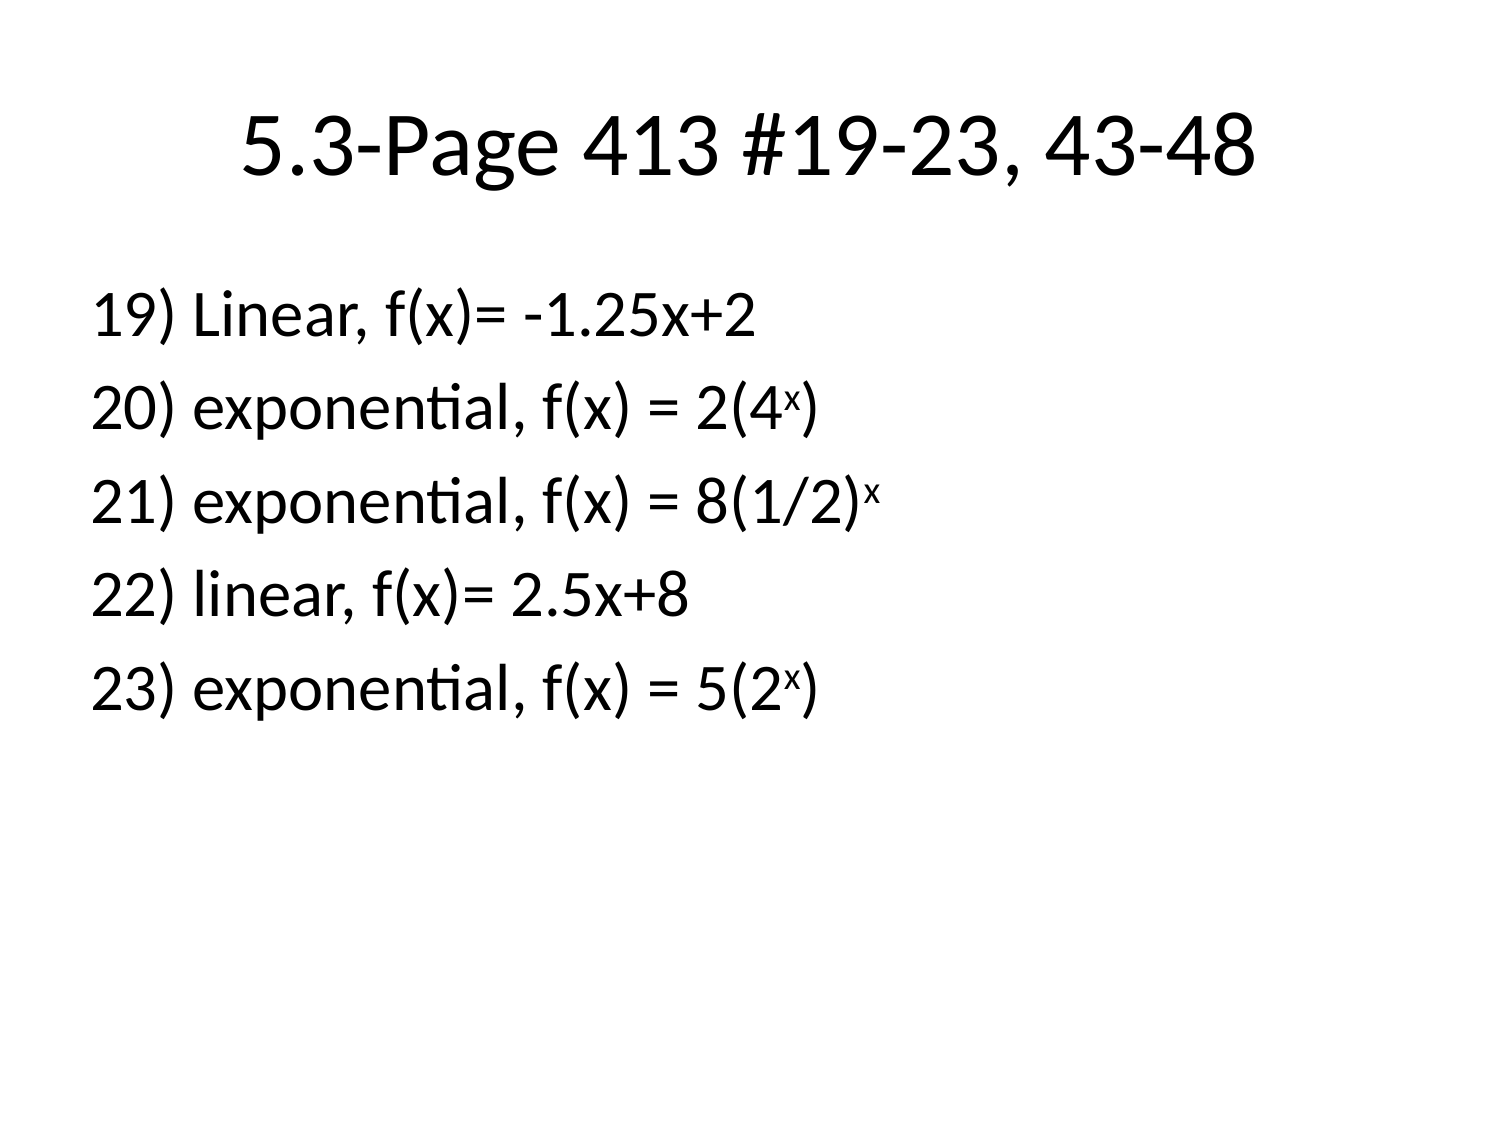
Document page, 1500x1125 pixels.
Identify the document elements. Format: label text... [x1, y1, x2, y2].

list 19) Linear, f(x)= -1.25x+2 20) exponential, f(x) = 2(4x) 21) exponential, f(x) = 8(1/2)x 22) linear, f(x)= 2.5x+8 23) exponential, f(x) = 5(2x) [75, 262, 1425, 1005]
title 5.3-Page 413 #19-23, 43-48 [75, 45, 1425, 233]
